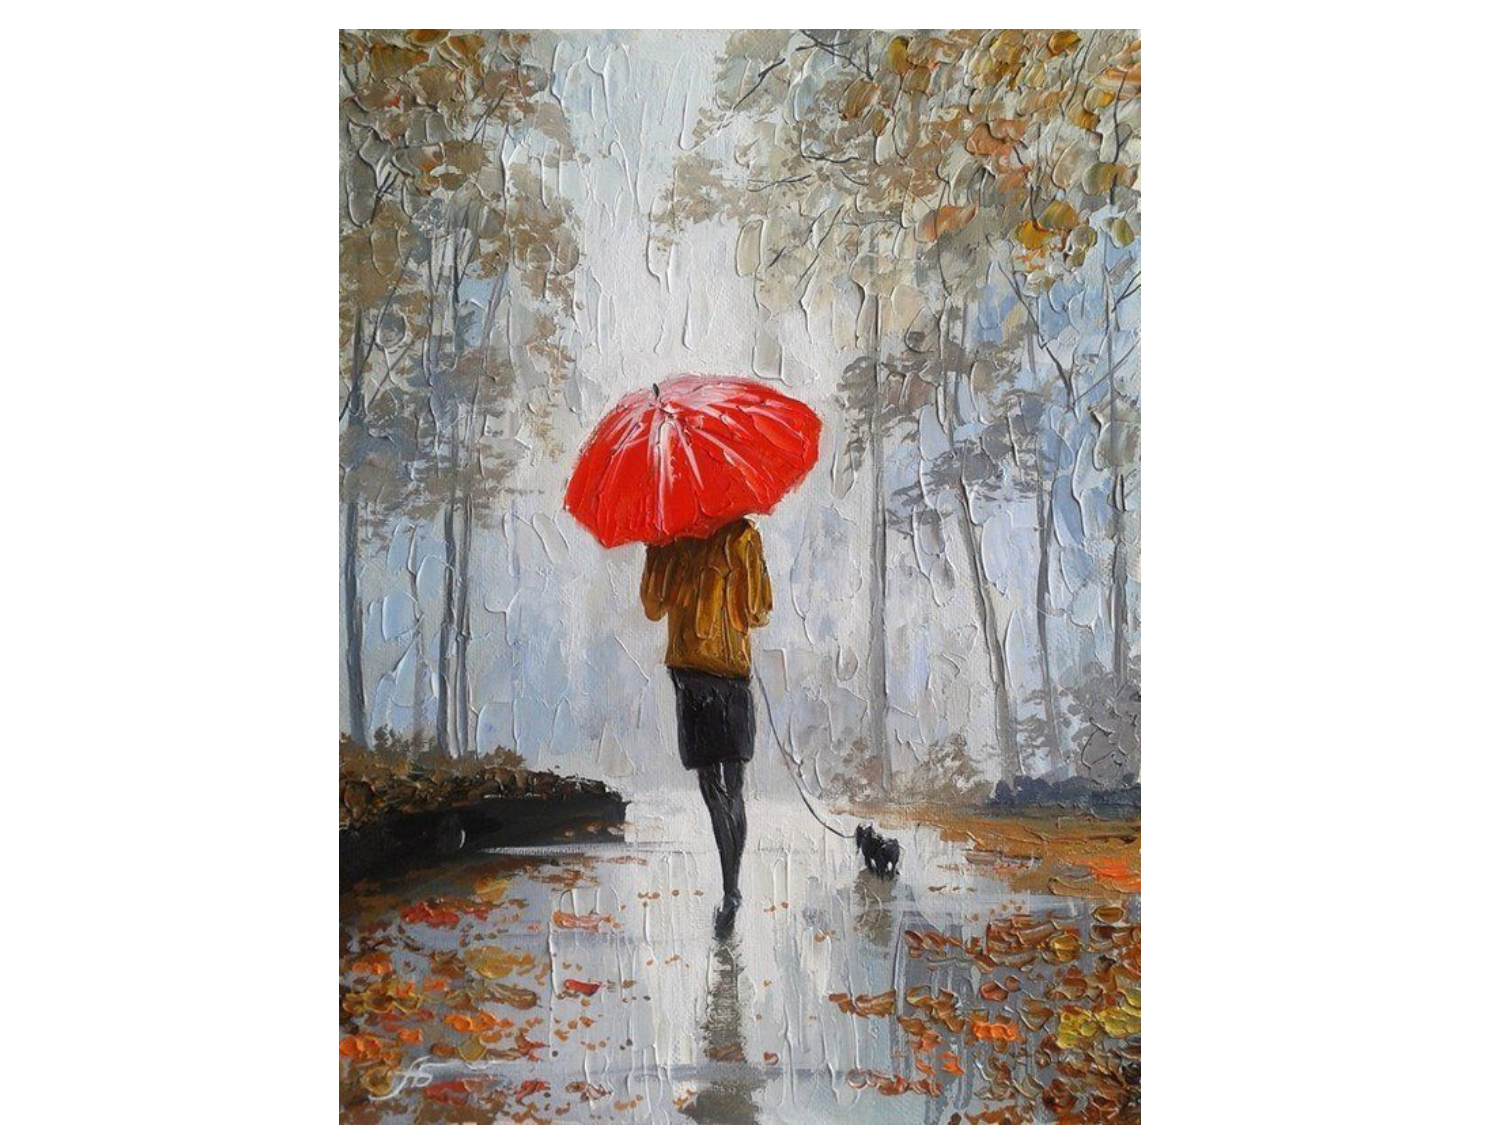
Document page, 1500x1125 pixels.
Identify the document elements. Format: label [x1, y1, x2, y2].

picture [339, 29, 1141, 1125]
